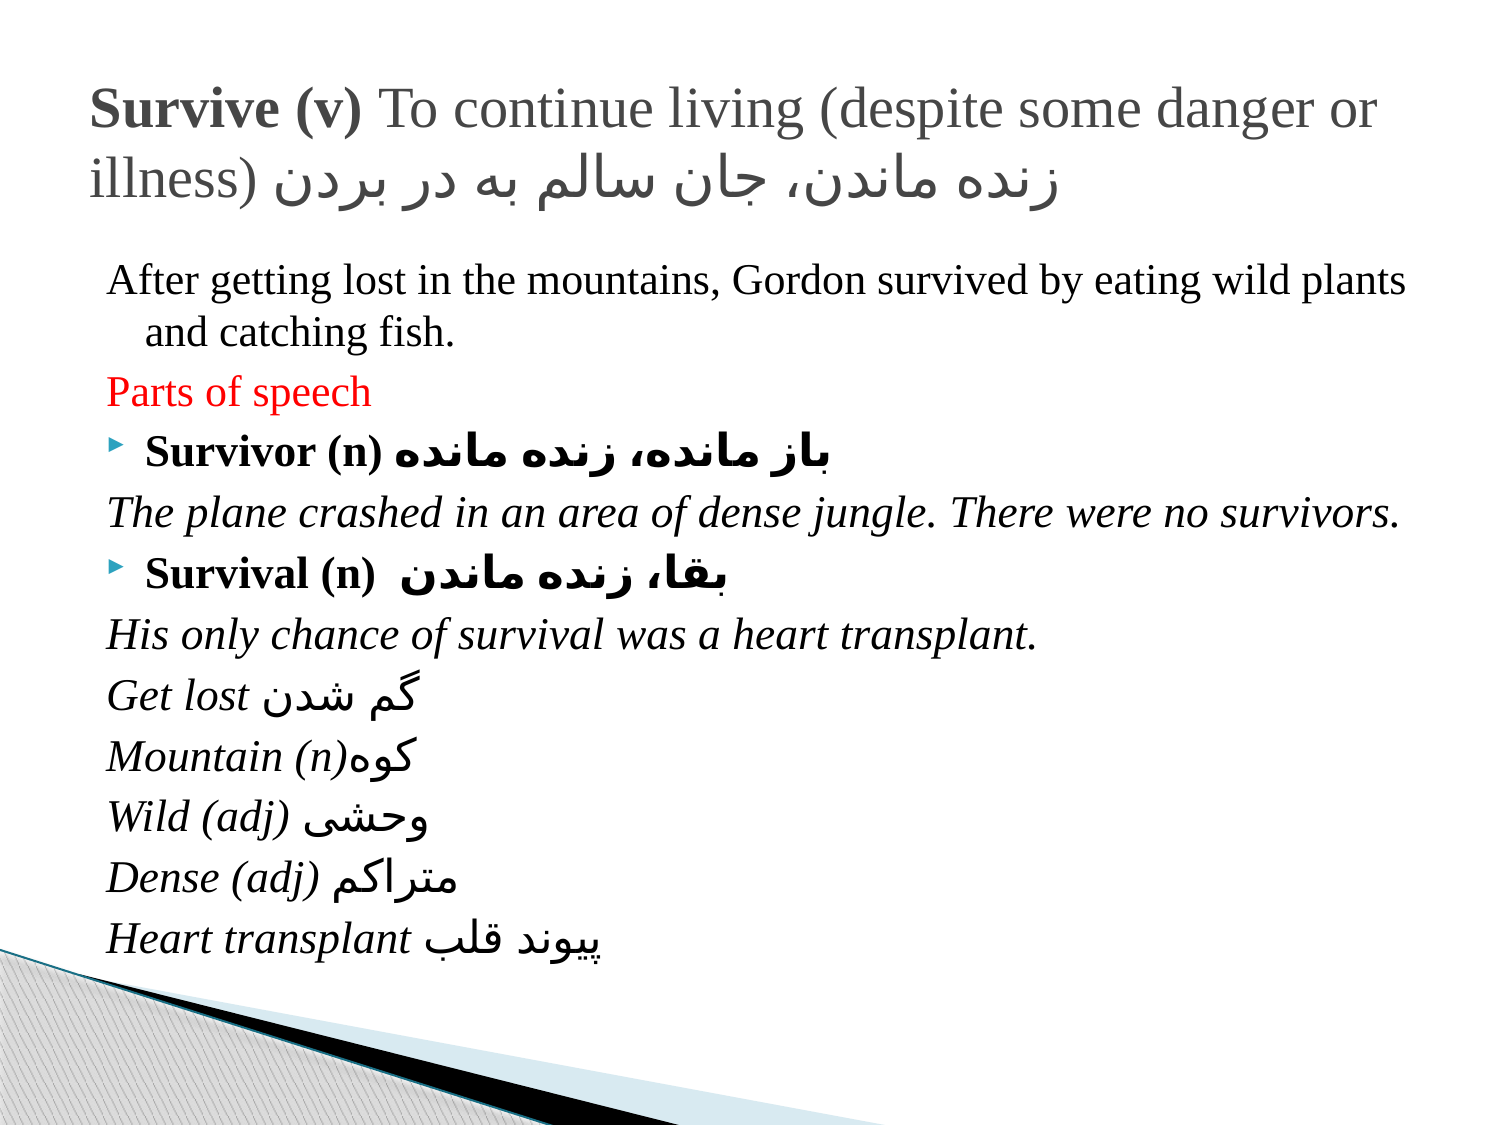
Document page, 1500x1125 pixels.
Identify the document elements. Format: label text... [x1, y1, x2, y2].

list After getting lost in the mountains, Gordon survived by eating wild plants and catching fish. Parts of speech Survivor (n) باز مانده، زنده مانده The plane crashed in an area of dense jungle. There were no survivors. Survival (n) بقا، زنده ماندن His only chance of survival was a heart transplant. Get lost گم شدن Mountain (n)کوه Wild (adj) وحشی Dense (adj) متراکم Heart transplant پیوند قلب [75, 243, 1425, 986]
title Survive (v) To continue living (despite some danger or illness) زنده ماندن، جان سالم به در بردن [75, 45, 1425, 233]
